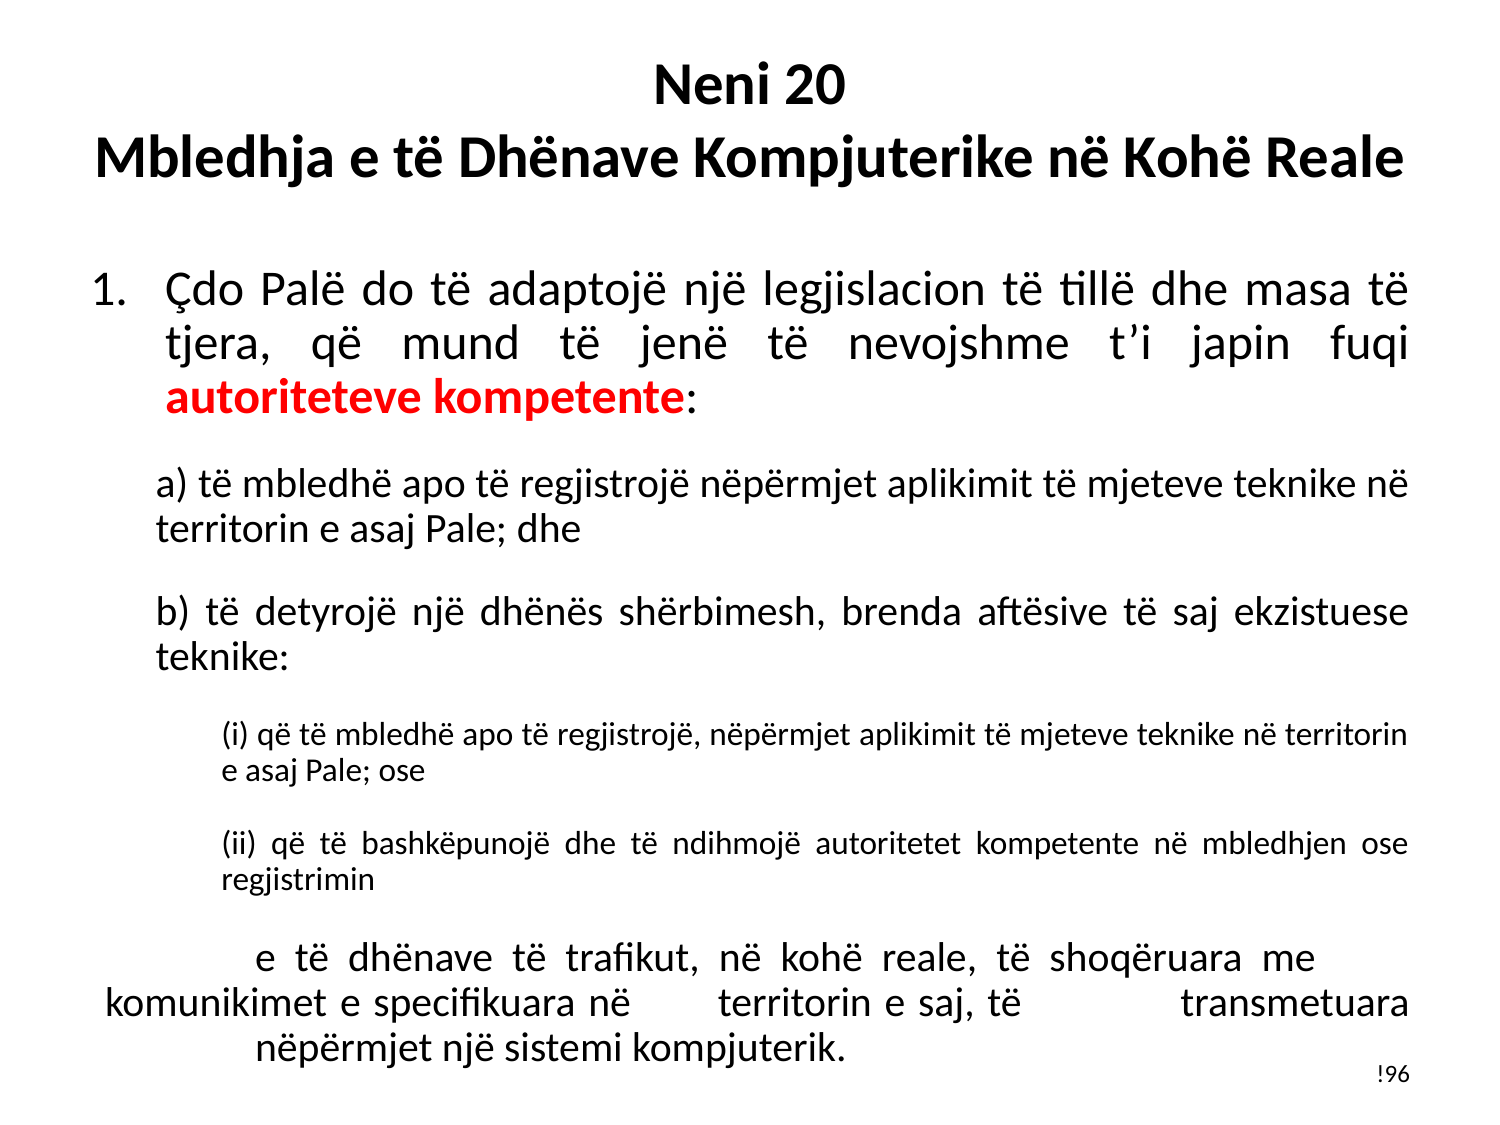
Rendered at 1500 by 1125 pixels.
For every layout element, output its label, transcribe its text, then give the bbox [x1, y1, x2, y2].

slide_number !96 [1074, 1076, 1425, 1103]
text_box Çdo Palë do të adaptojë një legjislacion të tillë dhe masa të tjera, që mund të jenë të nevojshme t’i japin fuqi autoriteteve kompetente: a) të mbledhë apo të regjistrojë nëpërmjet aplikimit të mjeteve teknike në territorin e asaj Pale; dhe b) të detyrojë një dhënës shërbimesh, brenda aftësive të saj ekzistuese teknike: (i) që të mbledhë apo të regjistrojë, nëpërmjet aplikimit të mjeteve teknike në territorin e asaj Pale; ose (ii) që të bashkëpunojë dhe të ndihmojë autoritetet kompetente në mbledhjen ose regjistrimin e të dhënave të trafikut, në kohë reale, të shoqëruara me komunikimet e specifikuara në territorin e saj, të transmetuara nëpërmjet një sistemi kompjuterik. [74, 254, 1425, 1076]
title Neni 20 Mbledhja e të Dhënave Kompjuterike në Kohë Reale [74, 0, 1426, 233]
